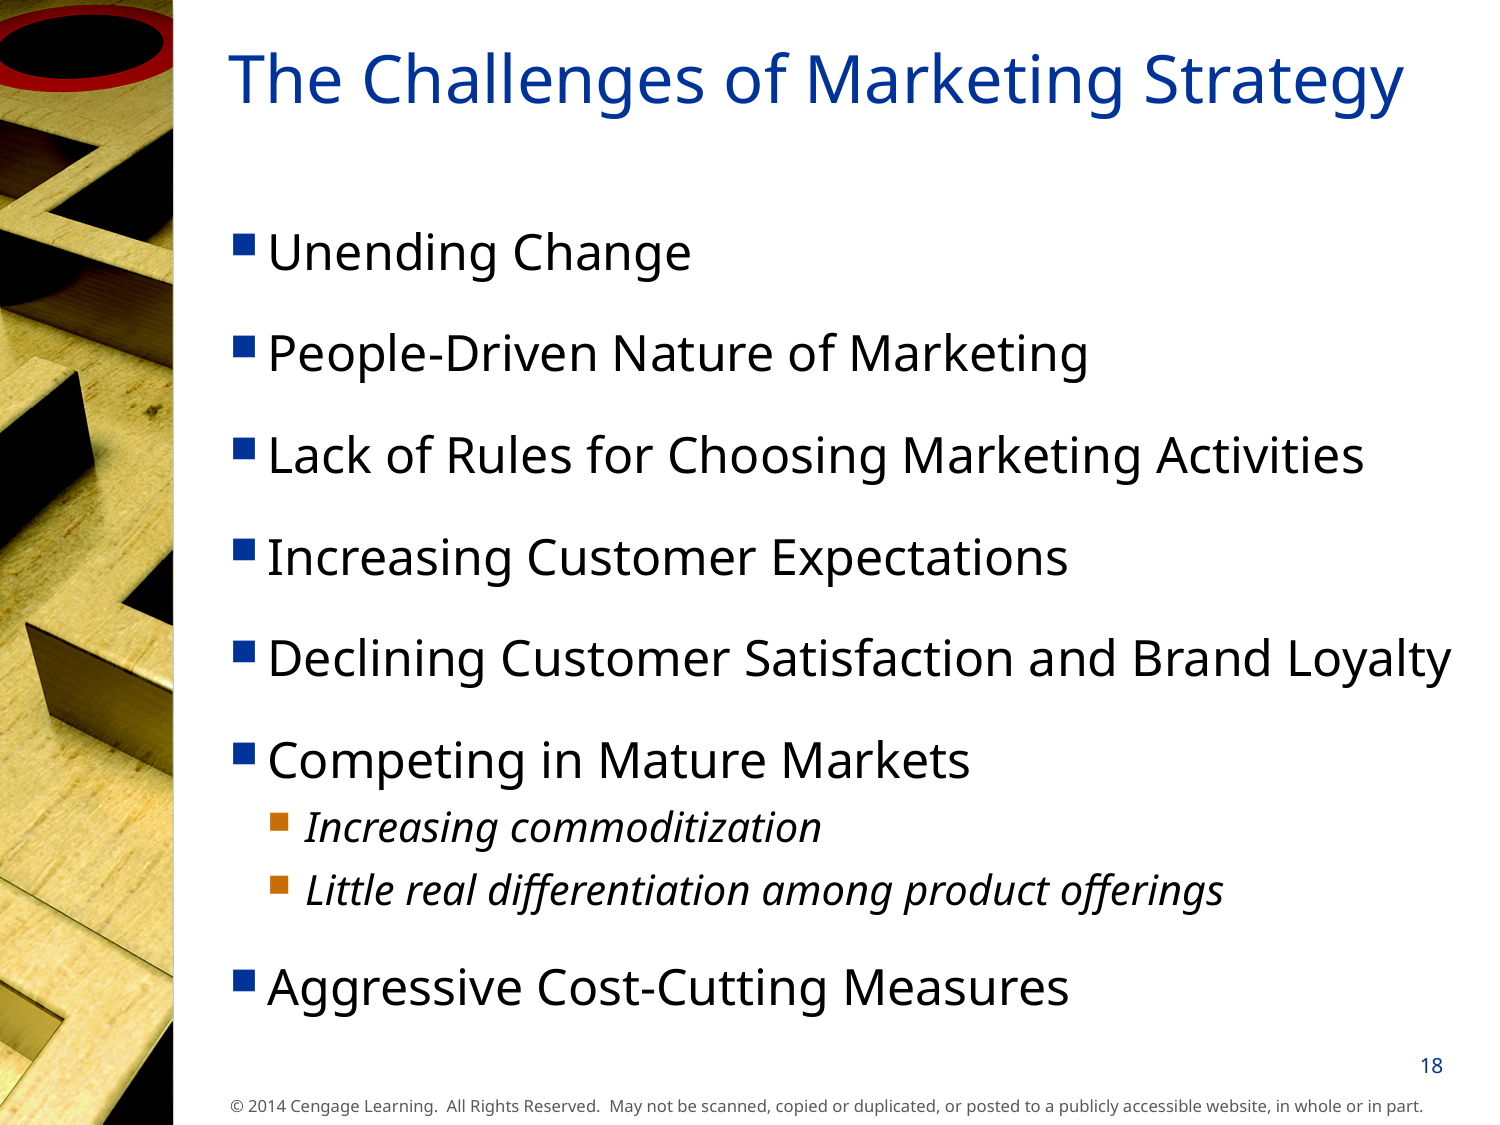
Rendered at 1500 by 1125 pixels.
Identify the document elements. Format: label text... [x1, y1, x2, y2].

picture [0, 0, 174, 1125]
slide_number 18 [1386, 1037, 1478, 1097]
title The Challenges of Marketing Strategy [213, 29, 1454, 213]
list Unending Change People-Driven Nature of Marketing Lack of Rules for Choosing Marketing Activities Increasing Customer Expectations Declining Customer Satisfaction and Brand Loyalty Competing in Mature Markets Increasing commoditization Little real differentiation among product offerings Aggressive Cost-Cutting Measures [215, 212, 1478, 1076]
